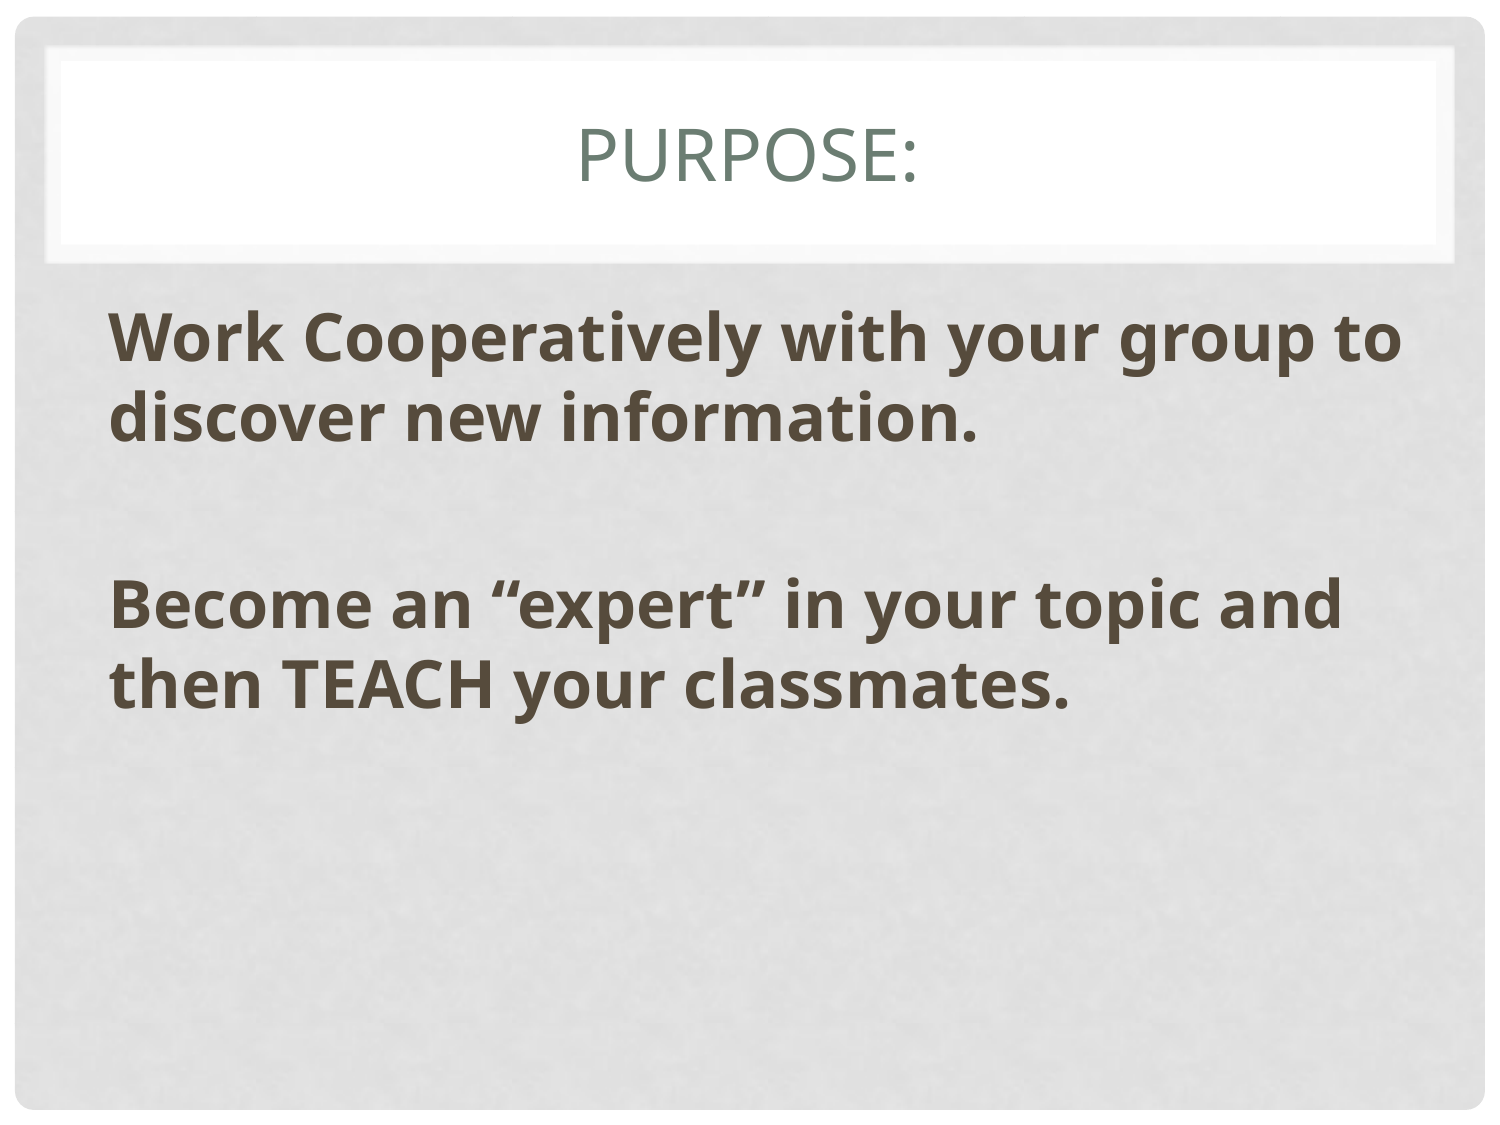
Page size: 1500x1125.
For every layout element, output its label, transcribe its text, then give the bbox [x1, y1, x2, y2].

list Work Cooperatively with your group to discover new information. Become an “expert” in your topic and then TEACH your classmates. [75, 287, 1425, 1005]
title Purpose: [69, 66, 1425, 238]
